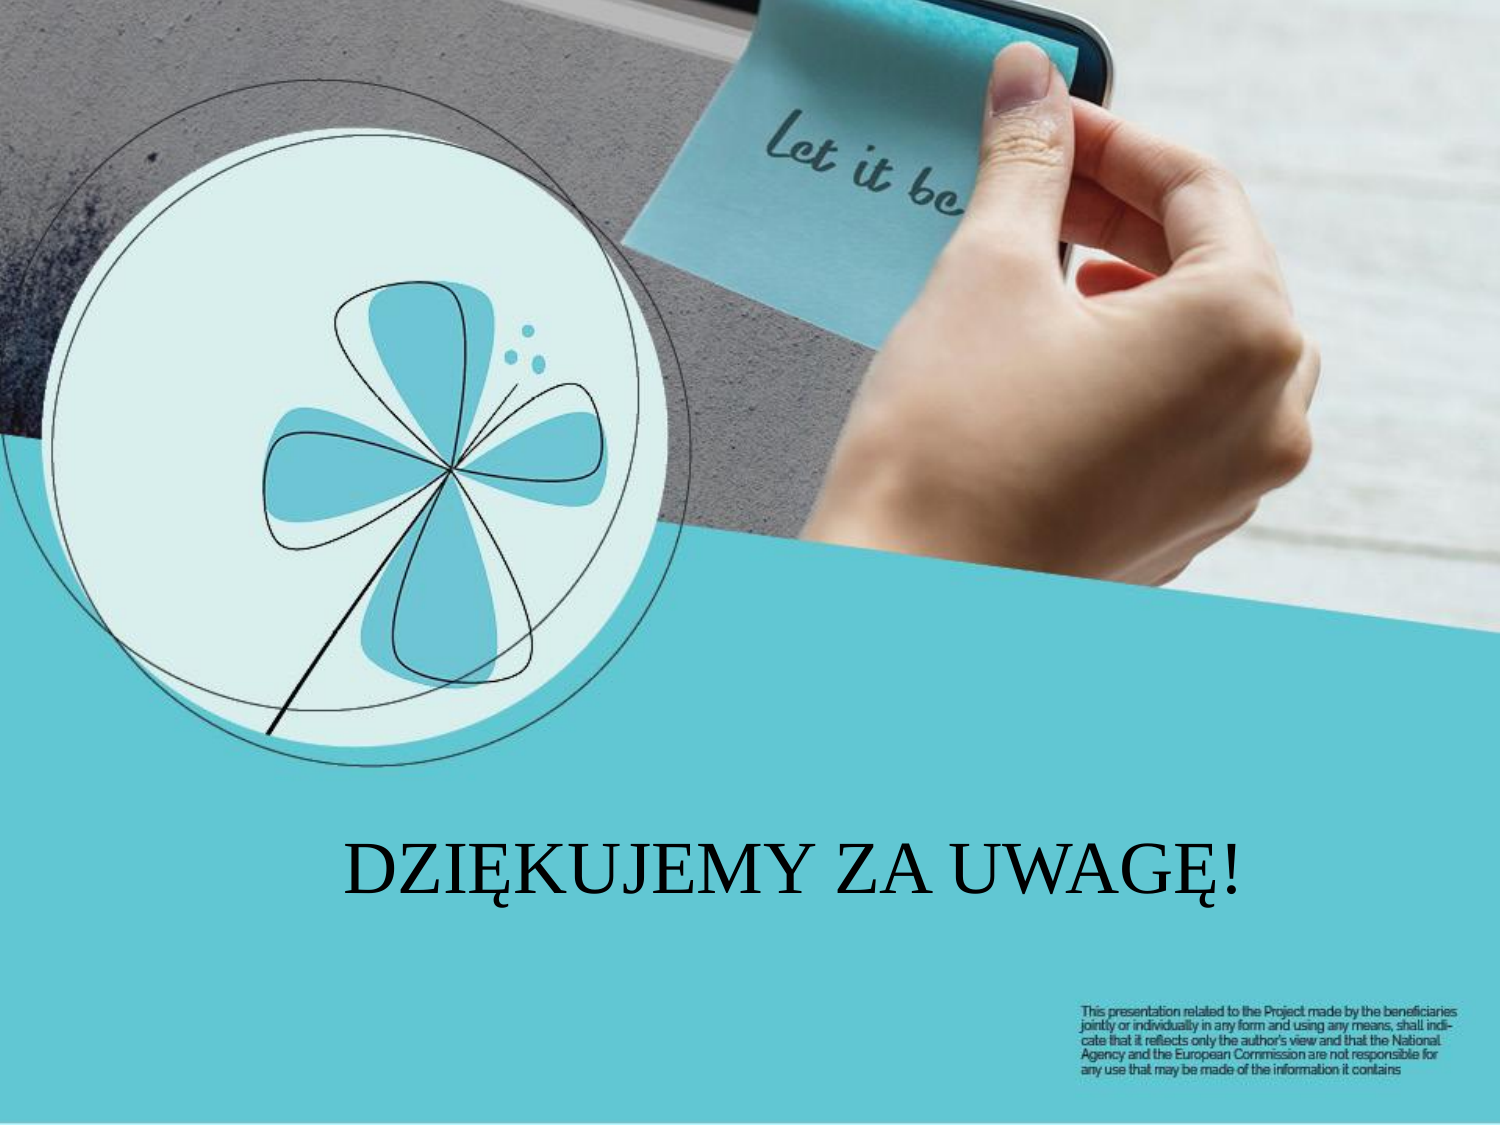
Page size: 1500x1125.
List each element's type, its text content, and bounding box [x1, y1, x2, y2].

text_box DZIĘKUJEMY ZA UWAGĘ! [286, 811, 1302, 917]
picture [0, 0, 1500, 1125]
